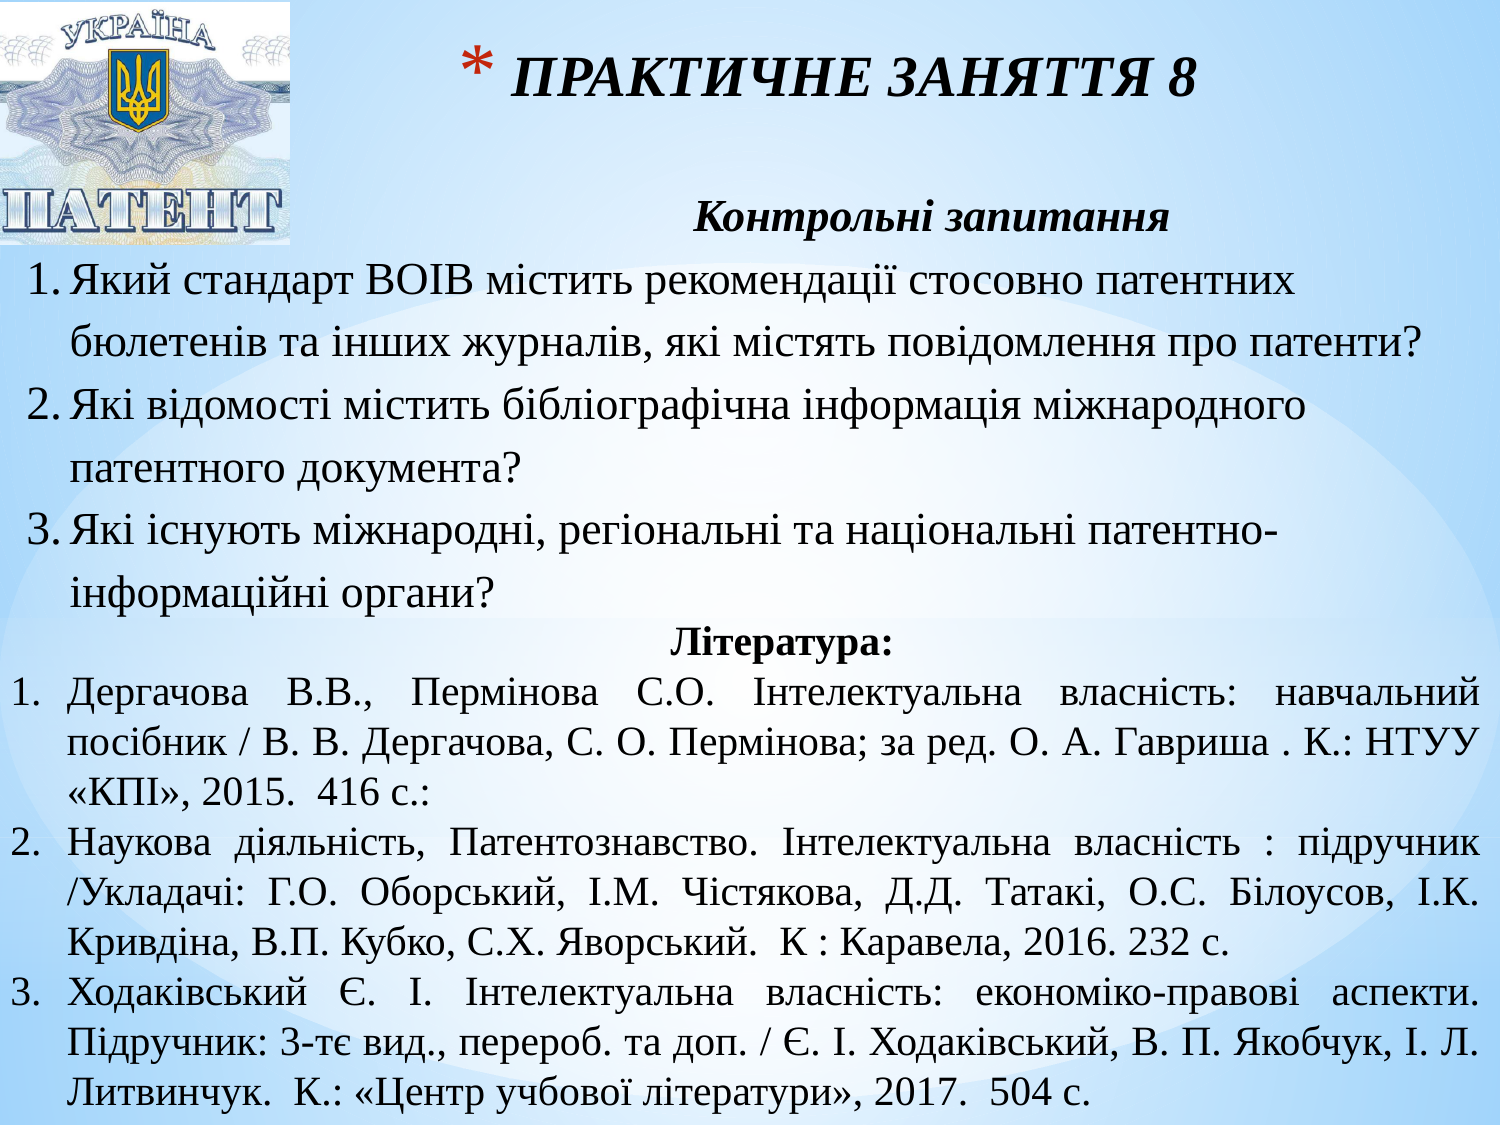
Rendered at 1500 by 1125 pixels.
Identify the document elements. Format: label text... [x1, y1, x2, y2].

title ПРАКТИЧНЕ ЗАНЯТТЯ 8 [295, 30, 1427, 114]
text_box Контрольні запитання Який стандарт ВОІВ містить рекомендації стосовно патентних бюлетенів та інших журналів, які містять повідомлення про патенти? Які відомості містить бібліографічна інформація міжнародного патентного документа? Які існують міжнародні, регіональні та національні патентно-інформаційні органи? [11, 170, 1500, 624]
picture [0, 2, 290, 245]
text_box Література: Дергачова В.В., Пермінова С.О. Інтелектуальна власність: навчальний посібник / В. В. Дергачова, С. О. Пермінова; за ред. О. А. Гавриша . К.: НТУУ «КПІ», 2015. 416 с.: Наукова діяльність, Патентознавство. Інтелектуальна власність : підручник /Укладачі: Г.О. Оборський, І.М. Чістякова, Д.Д. Татакі, О.С. Білоусов, І.К. Кривдіна, В.П. Кубко, С.Х. Яворський. К : Каравела, 2016. 232 с. Ходаківський Є. І. Інтелектуальна власність: економіко-правові аспекти. Підручник: 3-тє вид., перероб. та доп. / Є. І. Ходаківський, В. П. Якобчук, І. Л. Литвинчук. К.: «Центр учбової літератури», 2017. 504 с. [0, 606, 1496, 1122]
